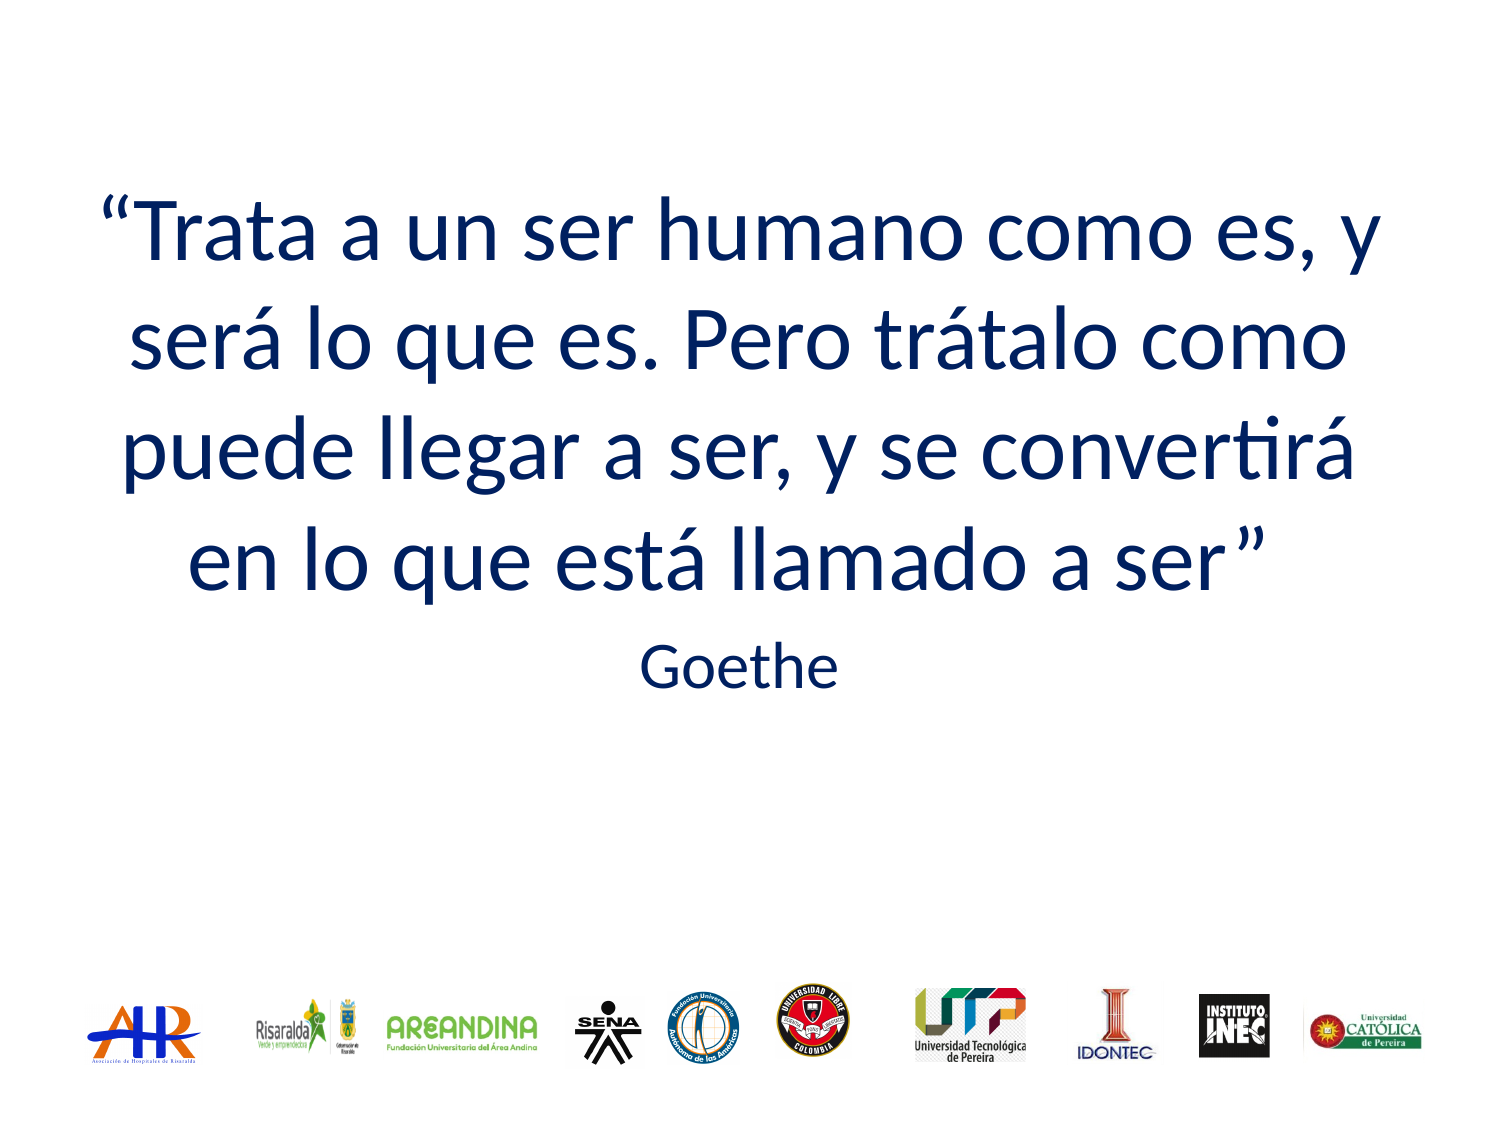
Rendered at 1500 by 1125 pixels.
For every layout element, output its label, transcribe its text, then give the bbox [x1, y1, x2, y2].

picture [666, 990, 740, 1066]
picture [915, 988, 1026, 1063]
picture [84, 1004, 203, 1066]
picture [383, 1009, 540, 1060]
picture [1198, 991, 1270, 1062]
picture [253, 993, 361, 1060]
picture [565, 995, 645, 1069]
picture [1065, 981, 1164, 1065]
picture [1303, 986, 1425, 1074]
picture [774, 981, 852, 1059]
list “Trata a un ser humano como es, y será lo que es. Pero trátalo como puede llegar a ser, y se convertirá en lo que está llamado a ser” Goethe [64, 160, 1415, 904]
